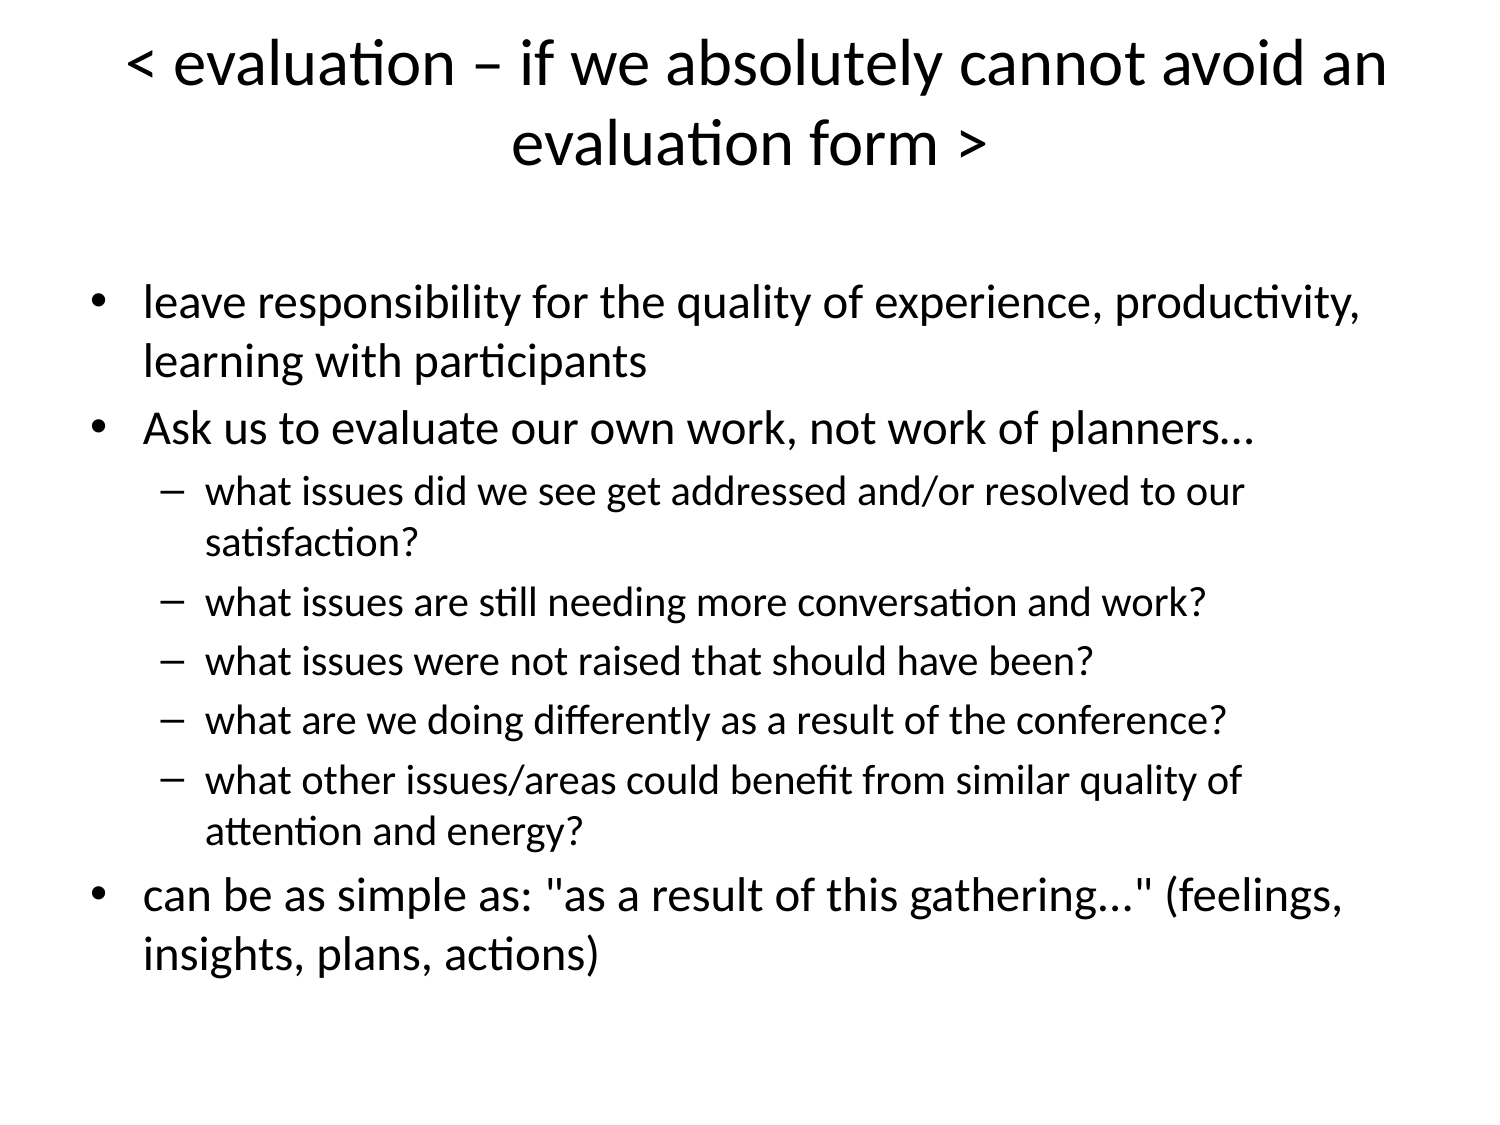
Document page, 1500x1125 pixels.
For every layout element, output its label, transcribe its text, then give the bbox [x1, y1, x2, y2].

list leave responsibility for the quality of experience, productivity, learning with participants Ask us to evaluate our own work, not work of planners… what issues did we see get addressed and/or resolved to our satisfaction? what issues are still needing more conversation and work? what issues were not raised that should have been? what are we doing differently as a result of the conference? what other issues/areas could benefit from similar quality of attention and energy? can be as simple as: "as a result of this gathering..." (feelings, insights, plans, actions) [75, 262, 1425, 1005]
title < evaluation – if we absolutely cannot avoid an evaluation form > [75, 45, 1425, 233]
